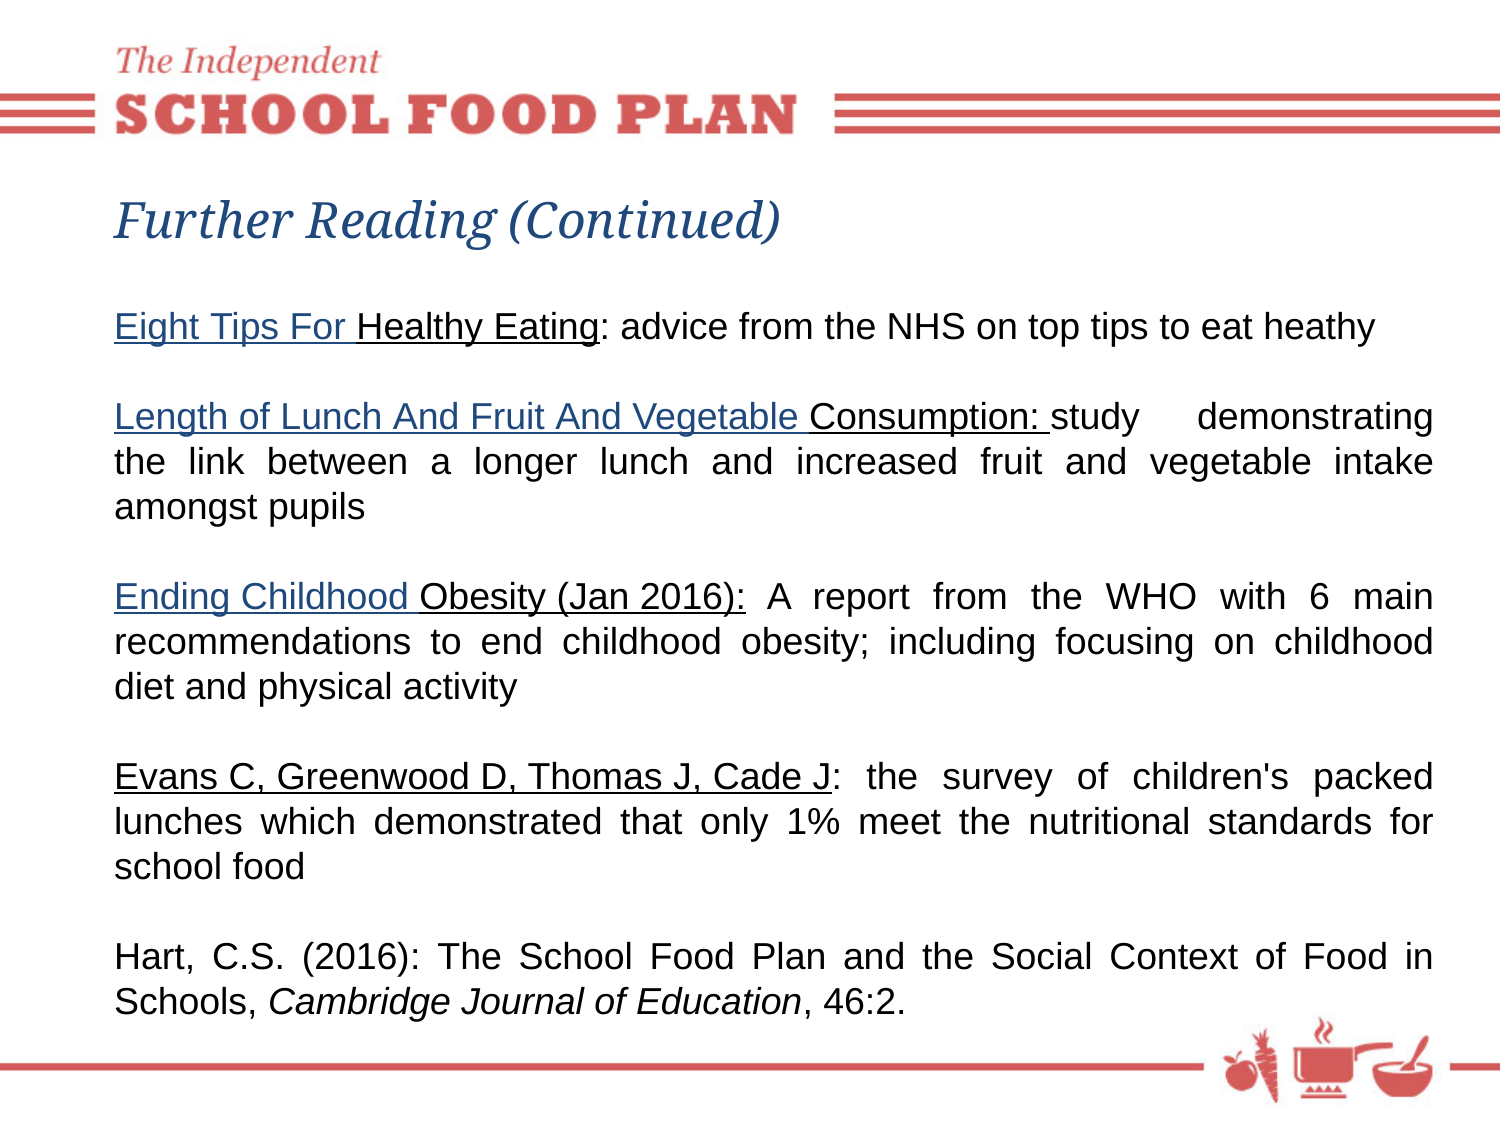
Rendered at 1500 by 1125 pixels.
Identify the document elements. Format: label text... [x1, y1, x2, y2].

picture [1450, 1012, 1500, 1125]
picture [0, 1012, 99, 1125]
title Further Reading (Continued) [99, 181, 1450, 295]
picture [0, 0, 1500, 150]
text_box Eight Tips For Healthy Eating: advice from the NHS on top tips to eat heathy Length of Lunch And Fruit And Vegetable Consumption: study demonstrating the link between a longer lunch and increased fruit and vegetable intake amongst pupils Ending Childhood Obesity (Jan 2016): A report from the WHO with 6 main recommendations to end childhood obesity; including focusing on childhood diet and physical activity Evans C, Greenwood D, Thomas J, Cade J: the survey of children's packed lunches which demonstrated that only 1% meet the nutritional standards for school food Hart, C.S. (2016): The School Food Plan and the Social Context of Food in Schools, Cambridge Journal of Education, 46:2. [99, 295, 1450, 1125]
